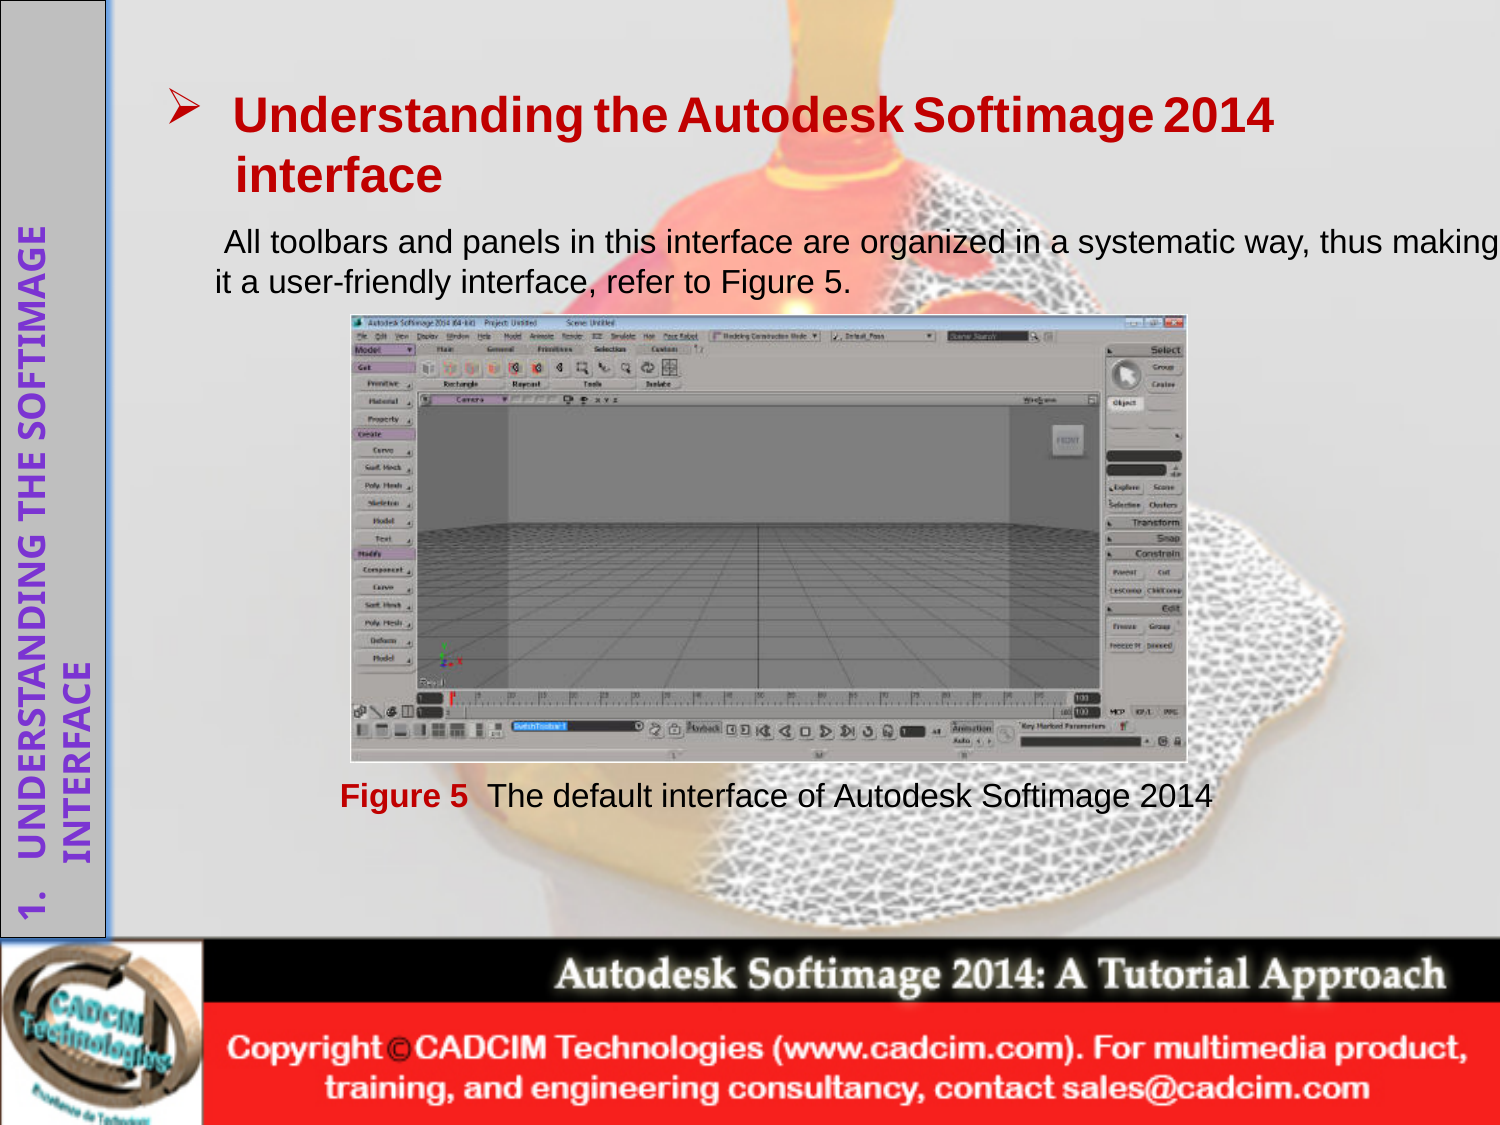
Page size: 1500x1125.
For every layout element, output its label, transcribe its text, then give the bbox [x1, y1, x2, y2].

picture [0, 0, 1500, 1125]
text_box Figure 5 The default interface of Autodesk Softimage 2014 [324, 762, 1250, 823]
text_box Understanding the Autodesk Softimage 2014 interface [150, 74, 1475, 210]
text_box All toolbars and panels in this interface are organized in a systematic way, thus making it a user-friendly interface, refer to Figure 5. [200, 212, 1500, 307]
